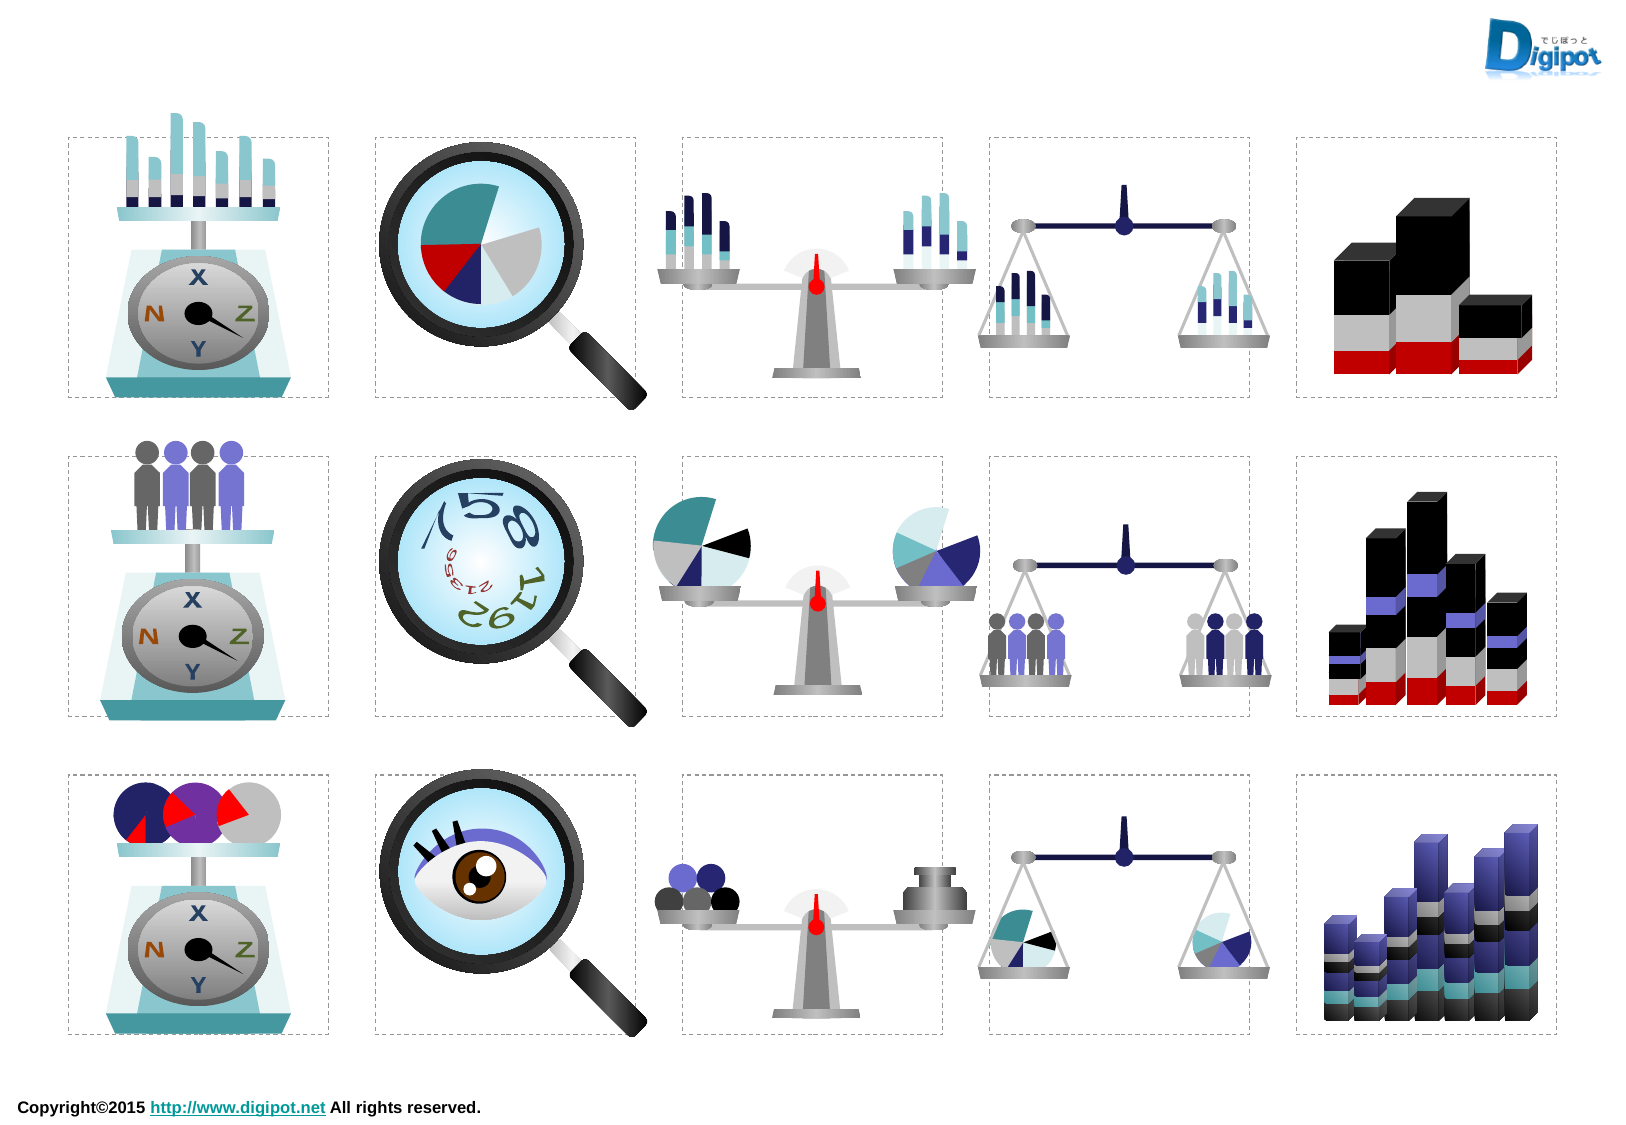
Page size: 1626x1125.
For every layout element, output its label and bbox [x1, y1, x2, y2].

text_box [1324, 824, 1538, 1021]
text_box [976, 184, 1271, 348]
text_box [105, 112, 292, 398]
text_box [105, 782, 292, 1034]
text_box [414, 751, 628, 1079]
text_box [976, 815, 1271, 980]
picture [1485, 18, 1602, 82]
text_box [1333, 197, 1533, 375]
text_box [978, 524, 1273, 688]
text_box [654, 863, 976, 1019]
text_box [1328, 491, 1528, 706]
text_box [656, 192, 977, 379]
text_box [99, 440, 286, 721]
text_box [420, 124, 627, 440]
text_box [652, 496, 981, 696]
text_box [420, 441, 627, 750]
